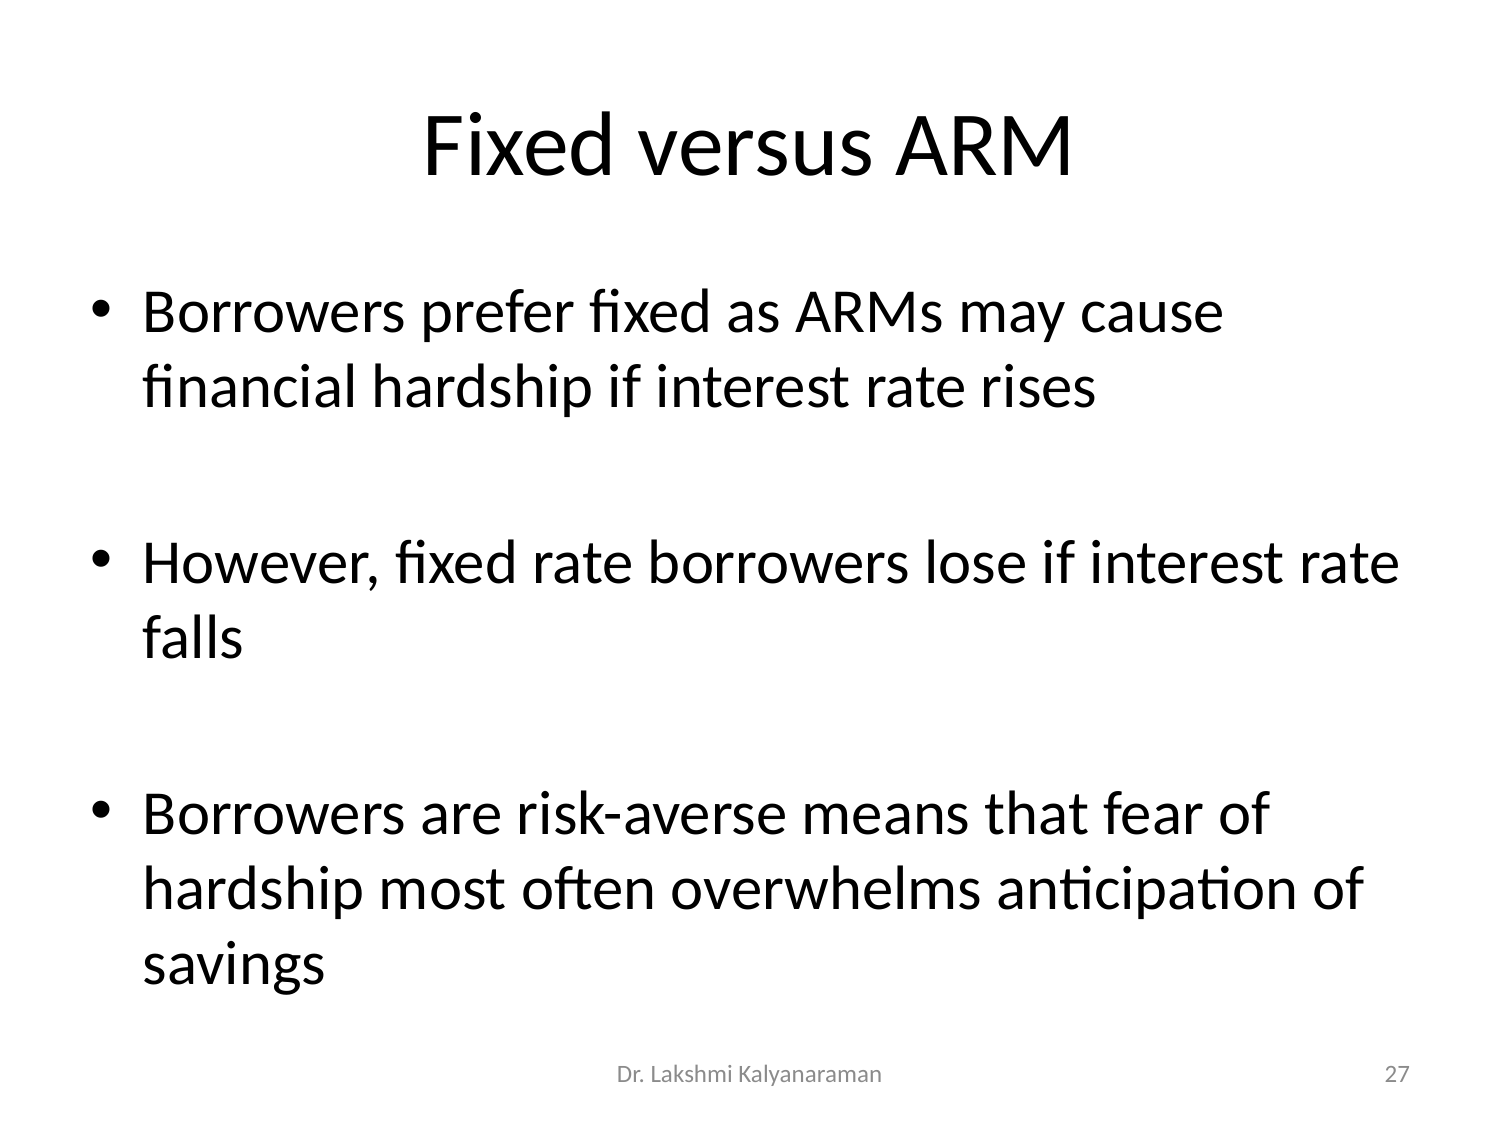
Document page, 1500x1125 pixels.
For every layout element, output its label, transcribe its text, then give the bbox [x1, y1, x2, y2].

list Borrowers prefer fixed as ARMs may cause financial hardship if interest rate rises However, fixed rate borrowers lose if interest rate falls Borrowers are risk-averse means that fear of hardship most often overwhelms anticipation of savings [75, 262, 1425, 1005]
title Fixed versus ARM [75, 45, 1425, 233]
footer Dr. Lakshmi Kalyanaraman [512, 1042, 988, 1103]
slide_number 27 [1074, 1042, 1425, 1103]
